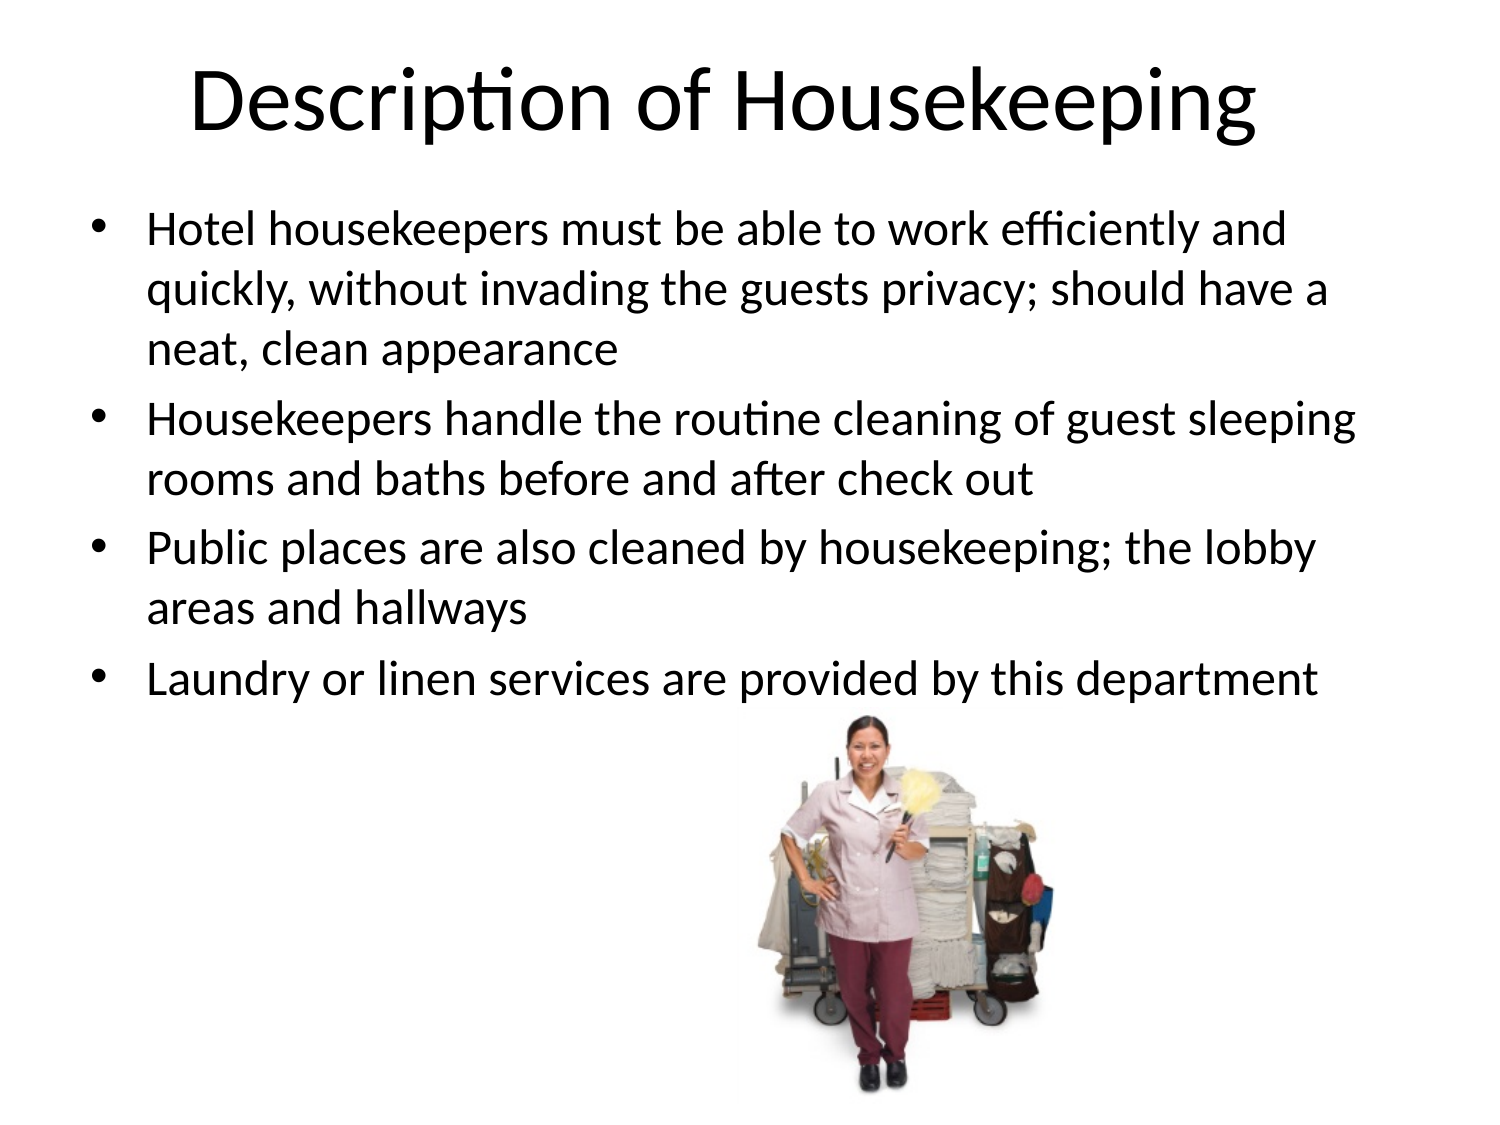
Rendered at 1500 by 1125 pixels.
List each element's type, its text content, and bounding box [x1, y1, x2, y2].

title Description of Housekeeping [50, 0, 1400, 188]
picture [737, 707, 1063, 1104]
list Hotel housekeepers must be able to work efficiently and quickly, without invading the guests privacy; should have a neat, clean appearance Housekeepers handle the routine cleaning of guest sleeping rooms and baths before and after check out Public places are also cleaned by housekeeping; the lobby areas and hallways Laundry or linen services are provided by this department [75, 187, 1425, 930]
